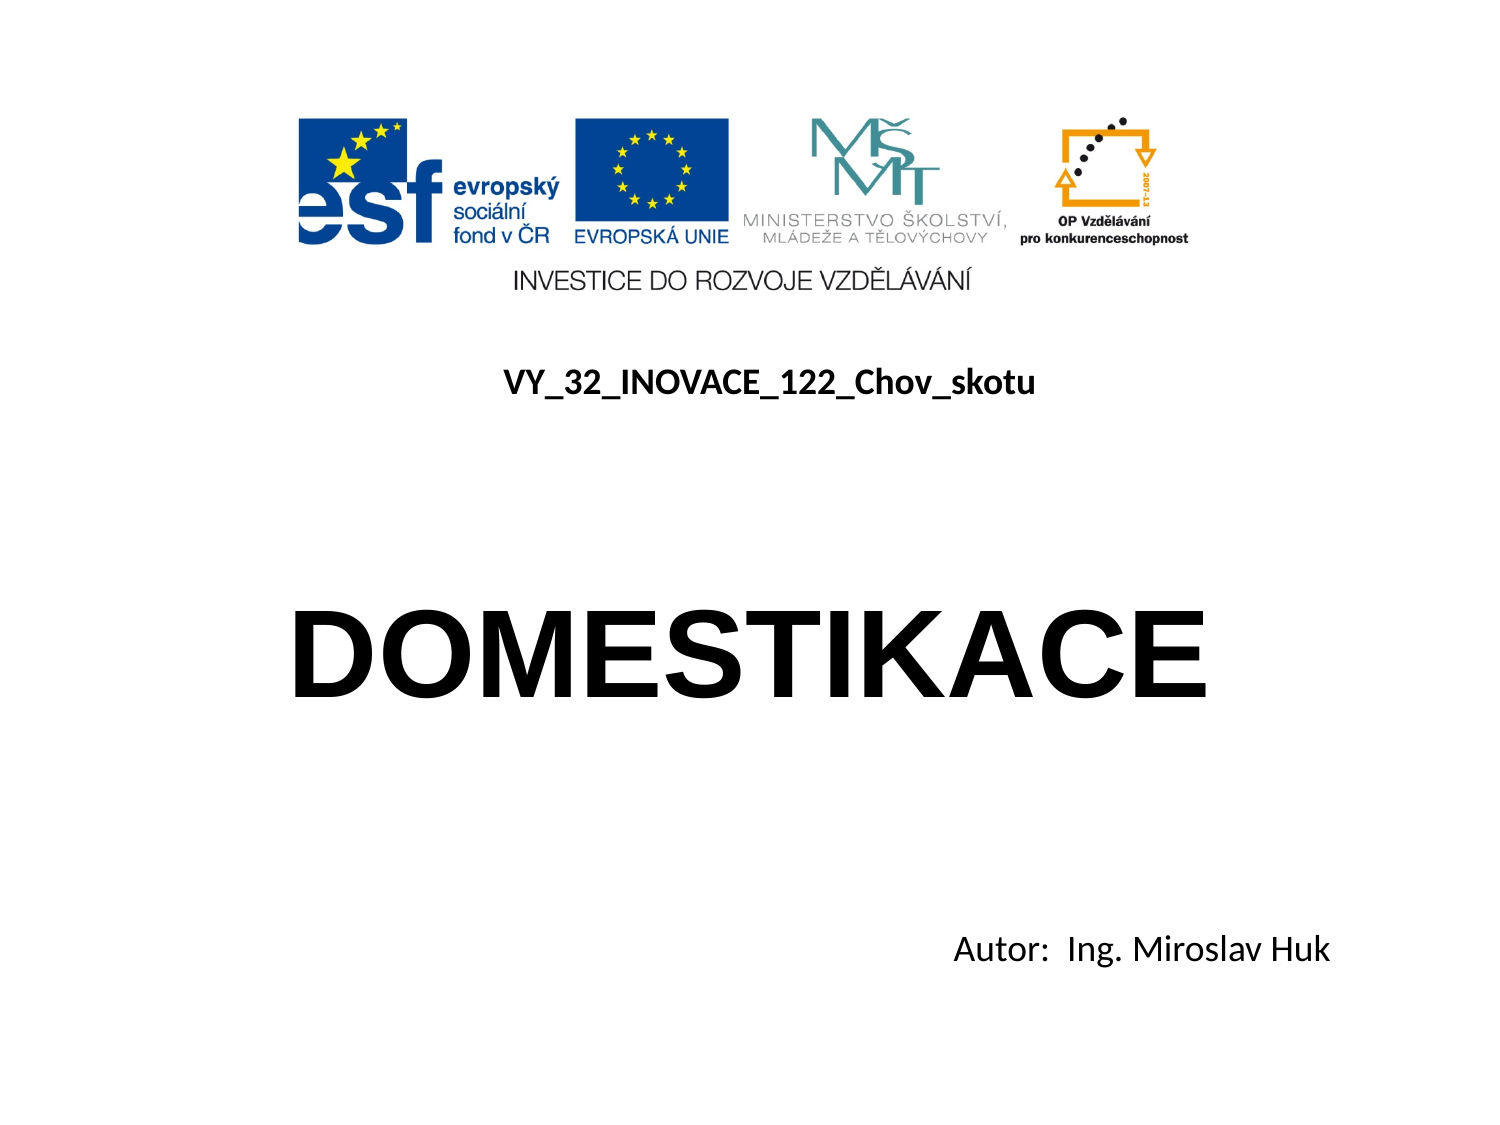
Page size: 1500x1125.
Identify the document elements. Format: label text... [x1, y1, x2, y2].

text_box VY_32_INOVACE_122_Chov_skotu [362, 349, 1178, 410]
text_box Autor: Ing. Miroslav Huk [939, 916, 1436, 977]
title DOMESTIKACE [111, 538, 1388, 757]
picture [250, 77, 1250, 322]
